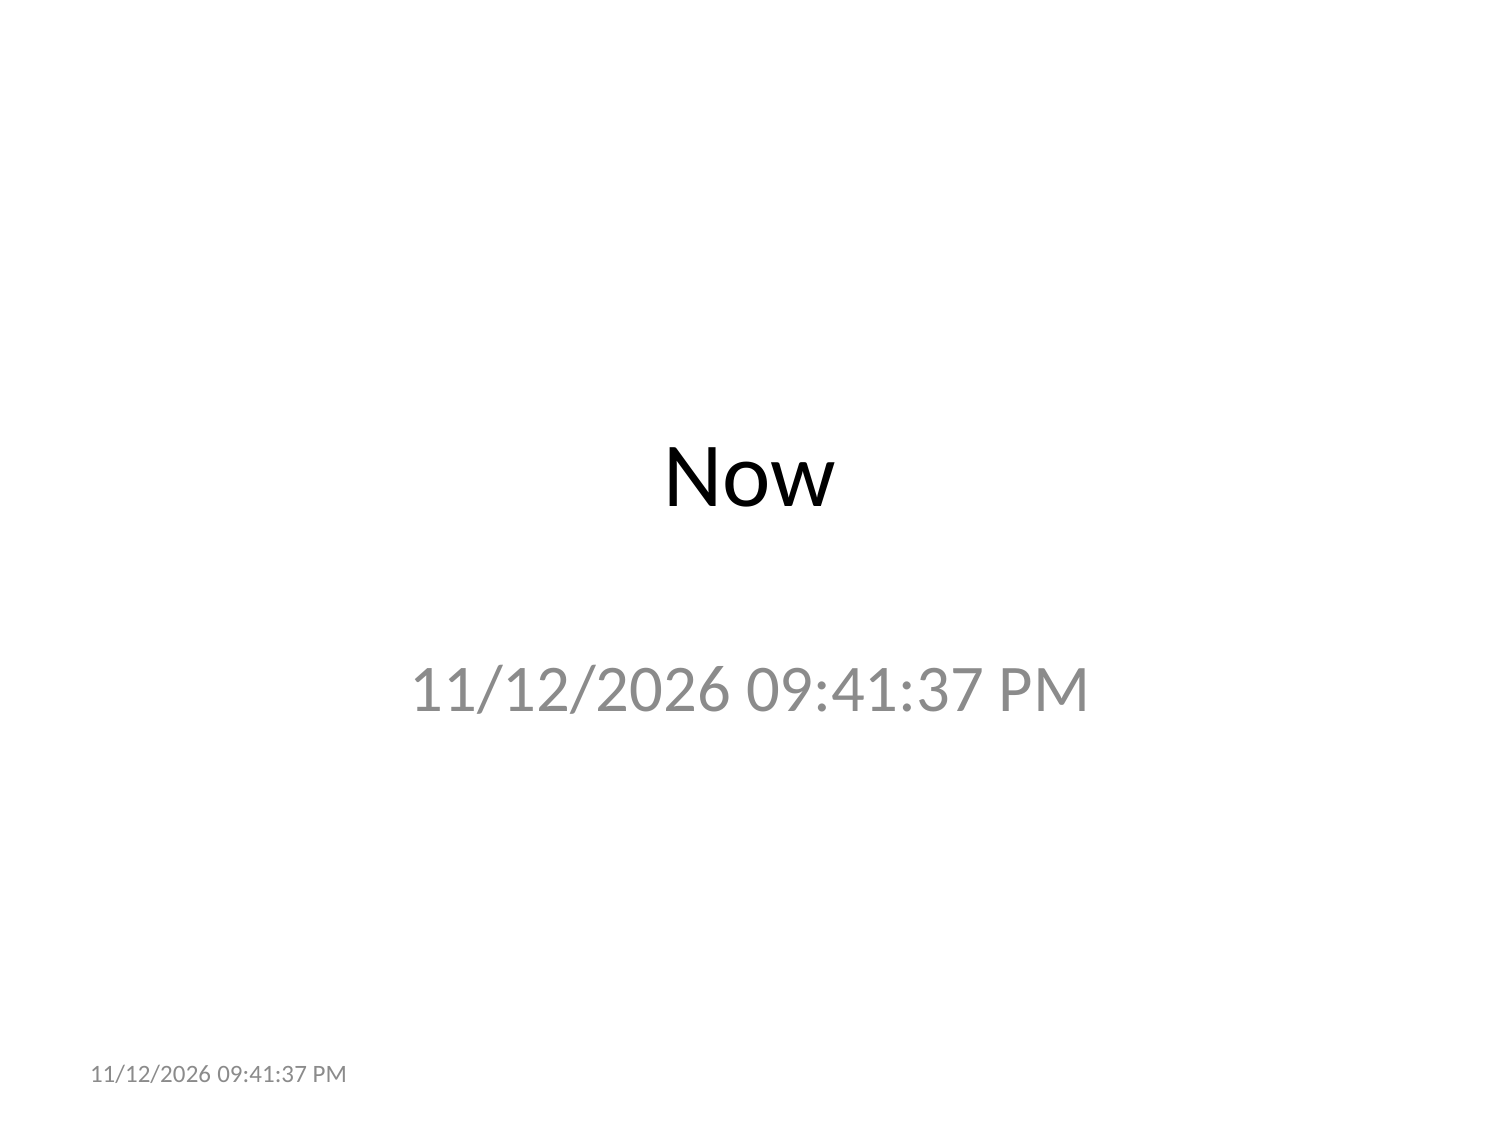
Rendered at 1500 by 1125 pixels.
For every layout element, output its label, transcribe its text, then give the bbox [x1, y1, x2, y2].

title Now [112, 349, 1388, 591]
subtitle 2011-12-19 10:20:04 AM [225, 637, 1275, 925]
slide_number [75, 1042, 425, 1103]
